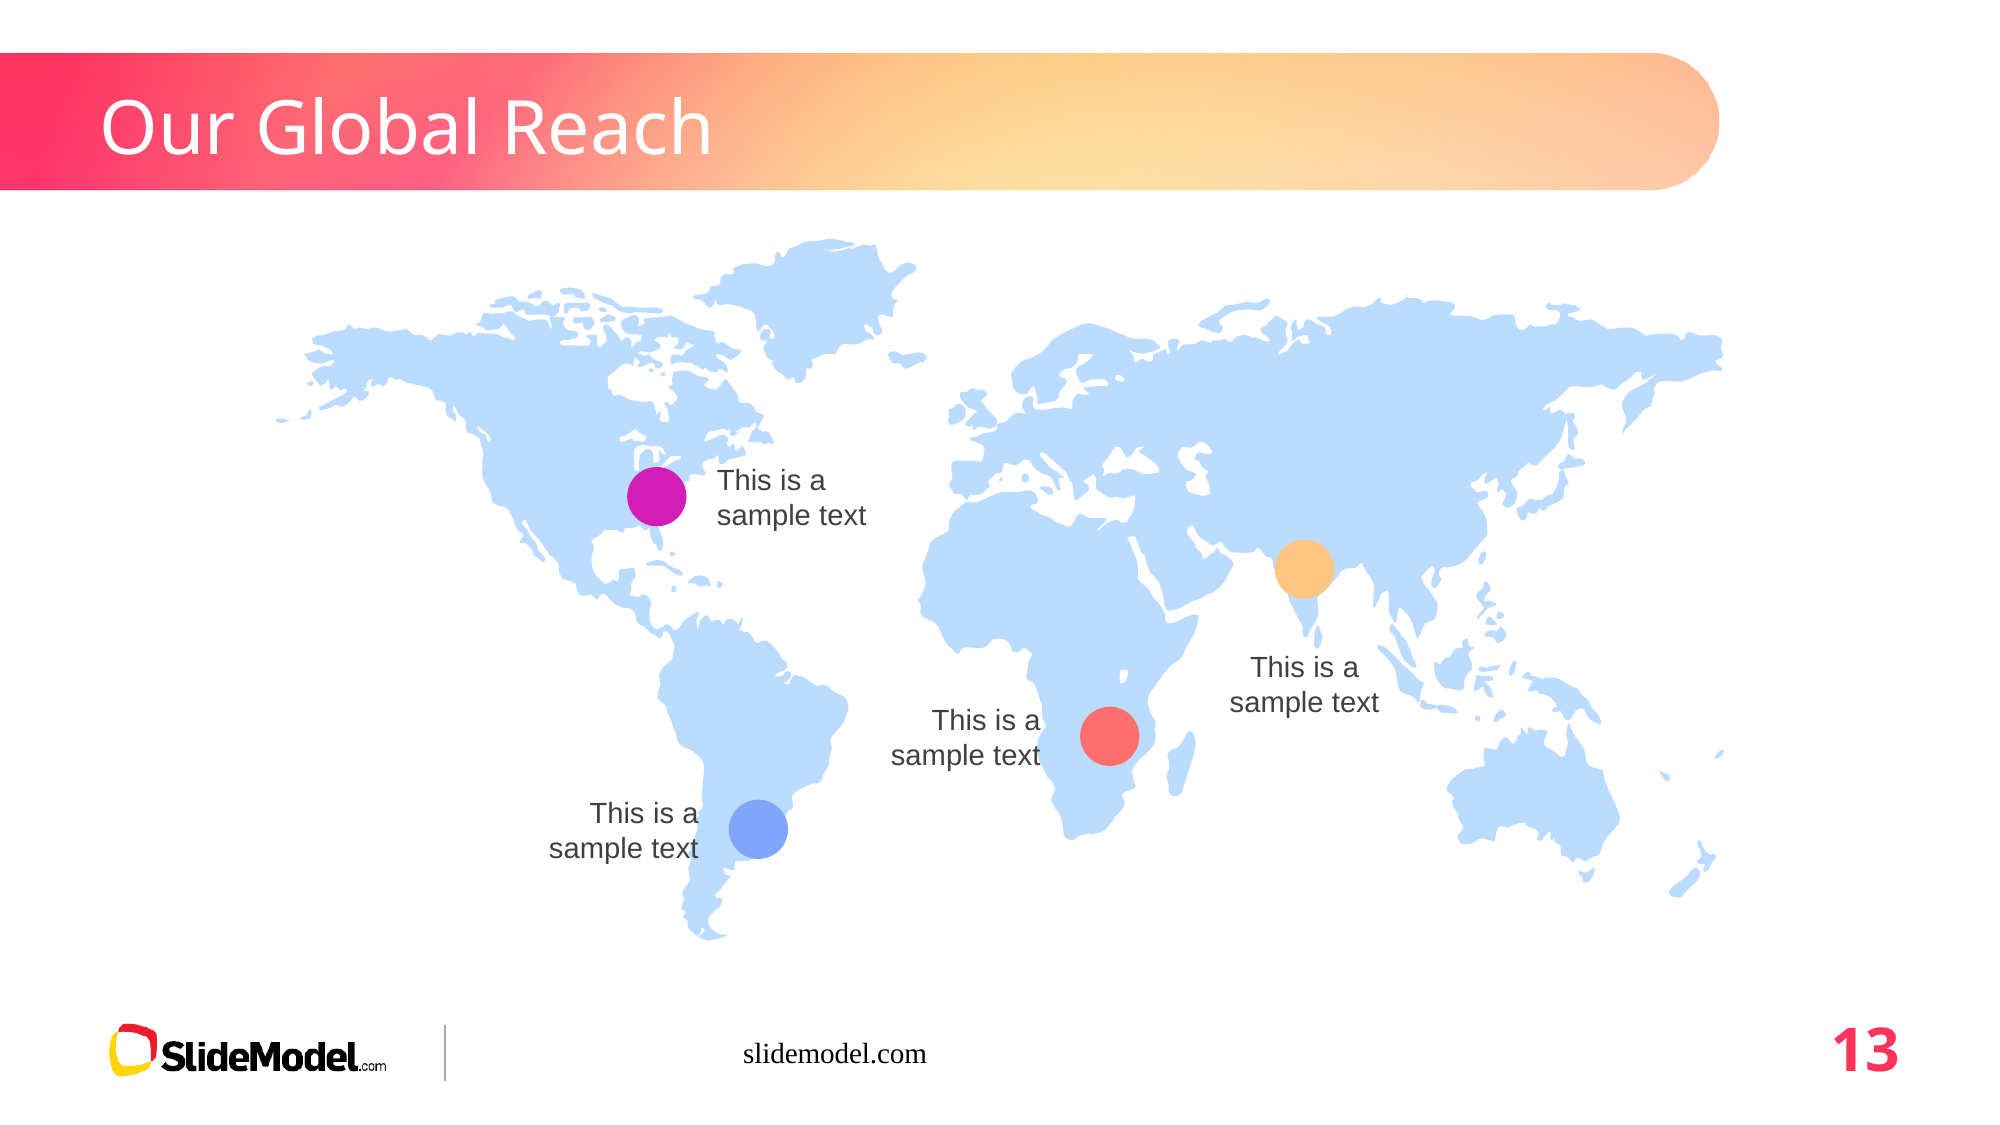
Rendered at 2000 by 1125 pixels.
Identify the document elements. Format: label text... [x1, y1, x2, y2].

picture [99, 1004, 407, 1095]
picture [0, 19, 2000, 226]
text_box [275, 238, 1725, 941]
title Our Global Reach [99, 66, 1900, 183]
slide_number 13 [1432, 1022, 1900, 1083]
footer slidemodel.com [518, 1022, 1152, 1083]
